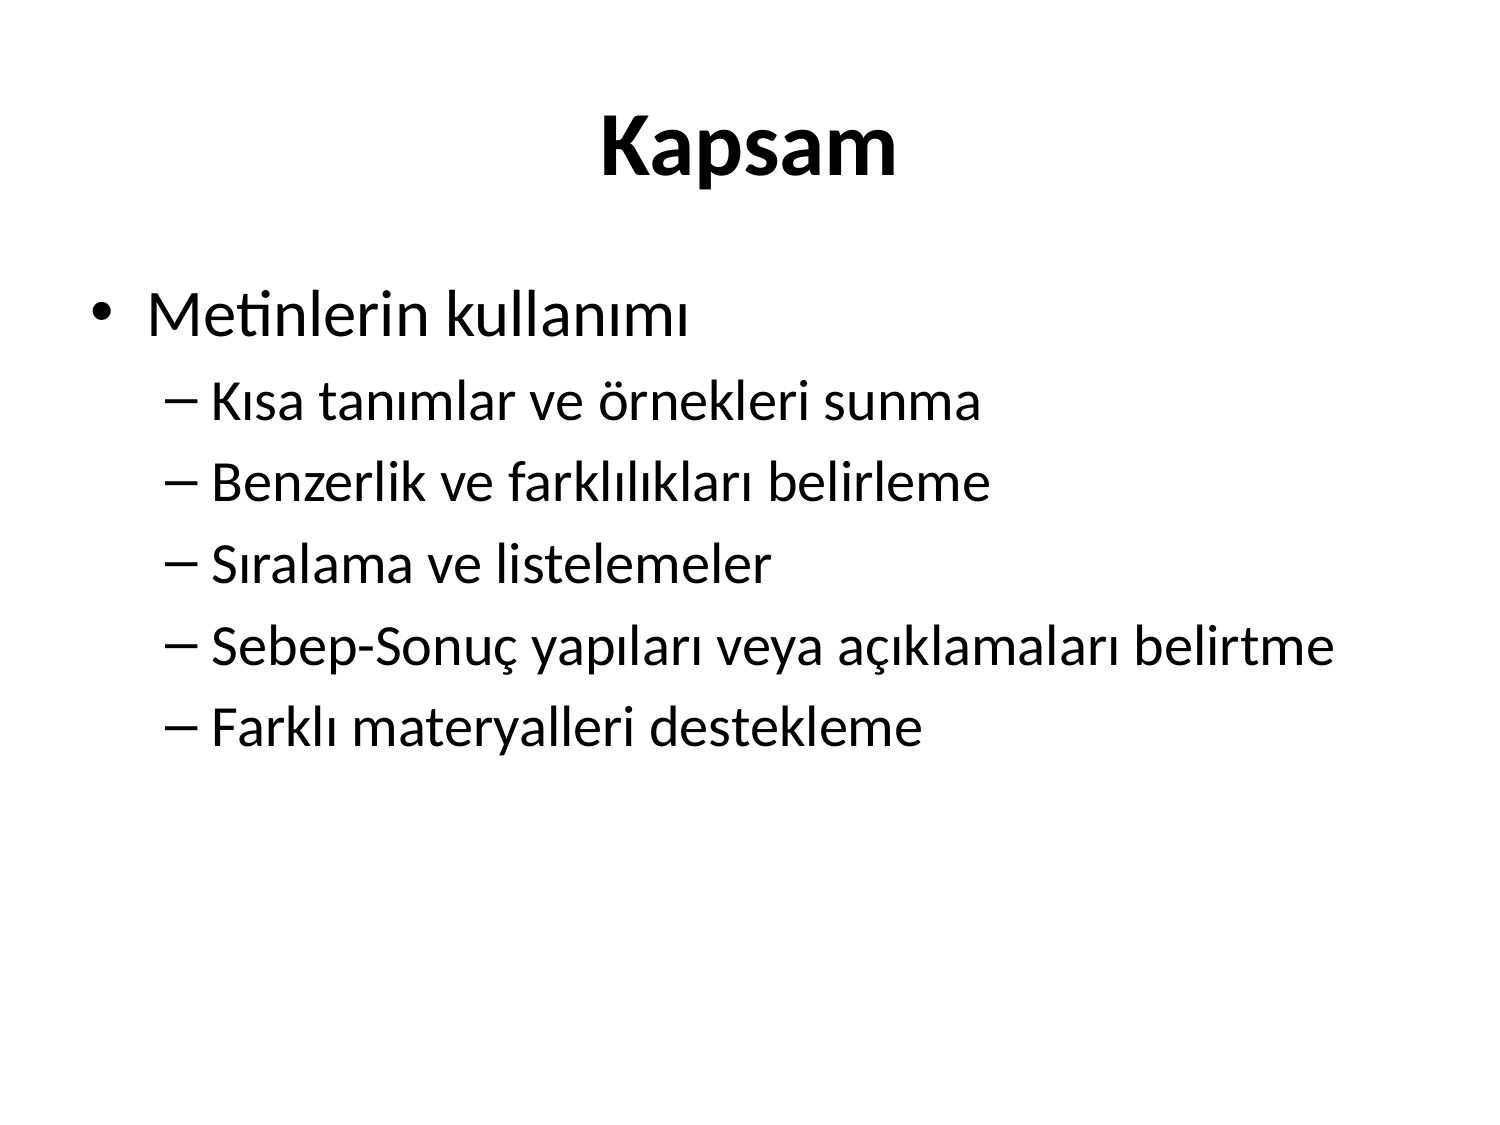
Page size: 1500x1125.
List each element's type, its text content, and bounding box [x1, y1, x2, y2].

title Kapsam [75, 45, 1425, 233]
list Metinlerin kullanımı Kısa tanımlar ve örnekleri sunma Benzerlik ve farklılıkları belirleme Sıralama ve listelemeler Sebep-Sonuç yapıları veya açıklamaları belirtme Farklı materyalleri destekleme [75, 262, 1425, 1005]
